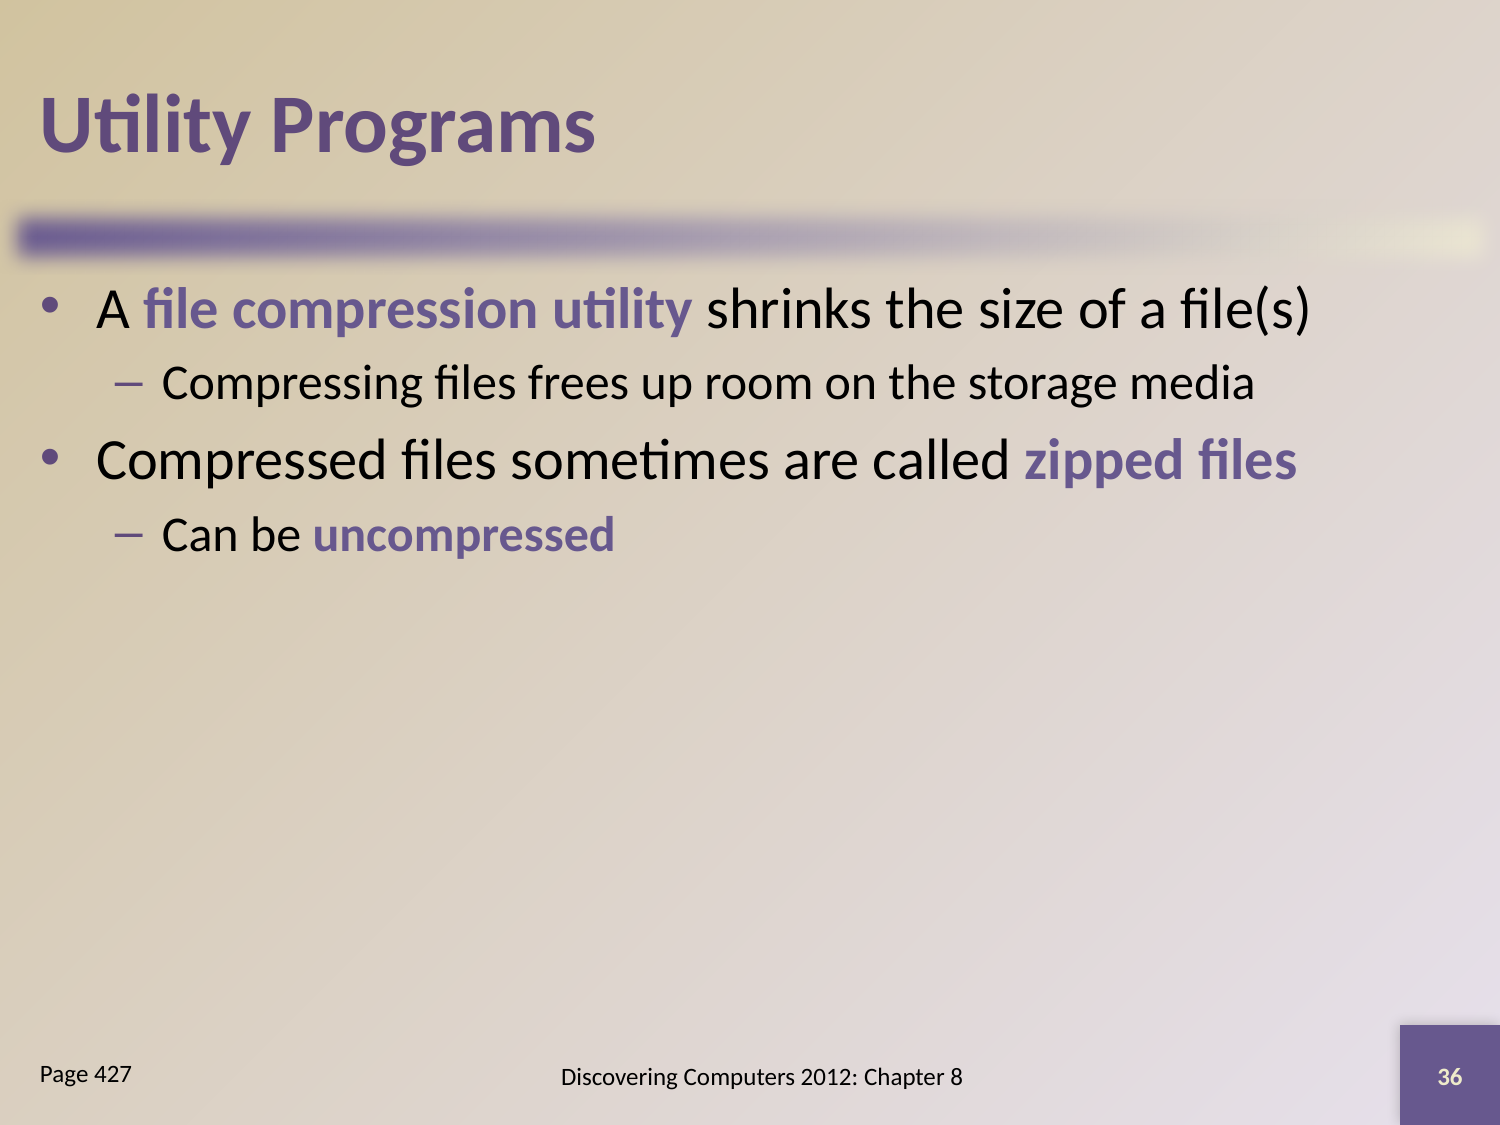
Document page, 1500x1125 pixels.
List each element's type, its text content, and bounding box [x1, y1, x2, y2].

list Page 427 [24, 1050, 300, 1125]
list A file compression utility shrinks the size of a file(s) Compressing files frees up room on the storage media Compressed files sometimes are called zipped files Can be uncompressed [24, 262, 1475, 1025]
slide_number 36 [1400, 1025, 1500, 1125]
title Utility Programs [24, 24, 1475, 213]
footer Discovering Computers 2012: Chapter 8 [450, 1037, 1075, 1113]
